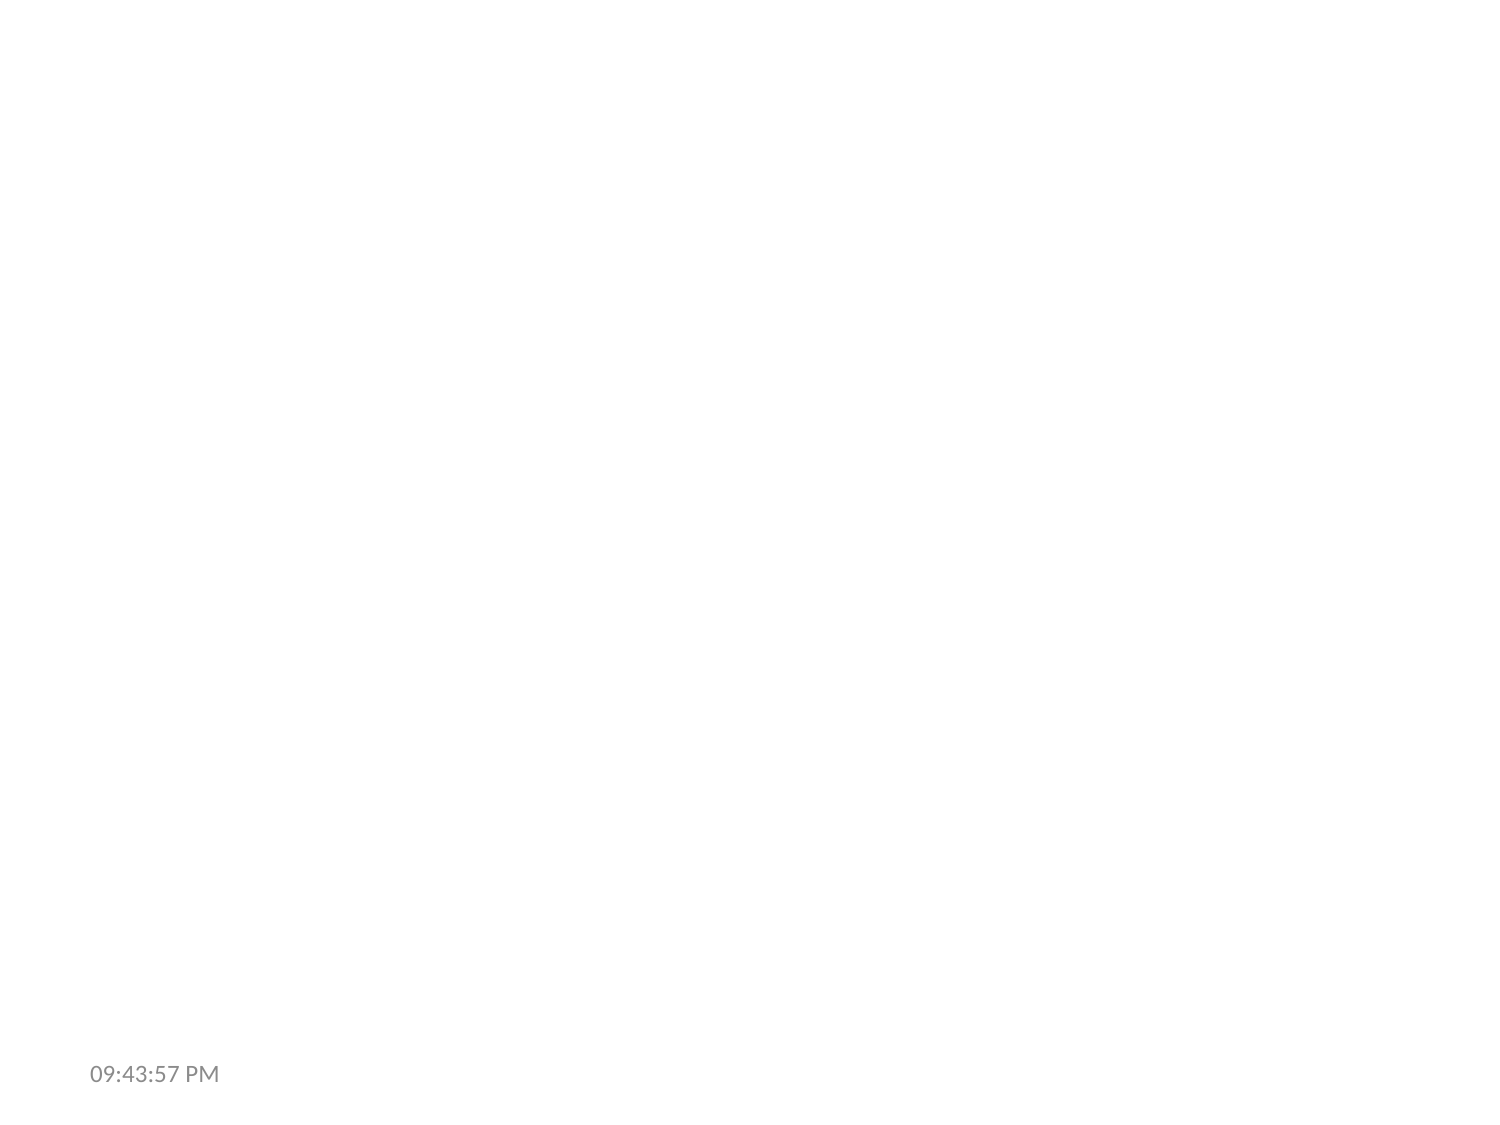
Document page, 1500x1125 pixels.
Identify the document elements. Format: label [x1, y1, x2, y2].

slide_number [75, 1042, 425, 1103]
